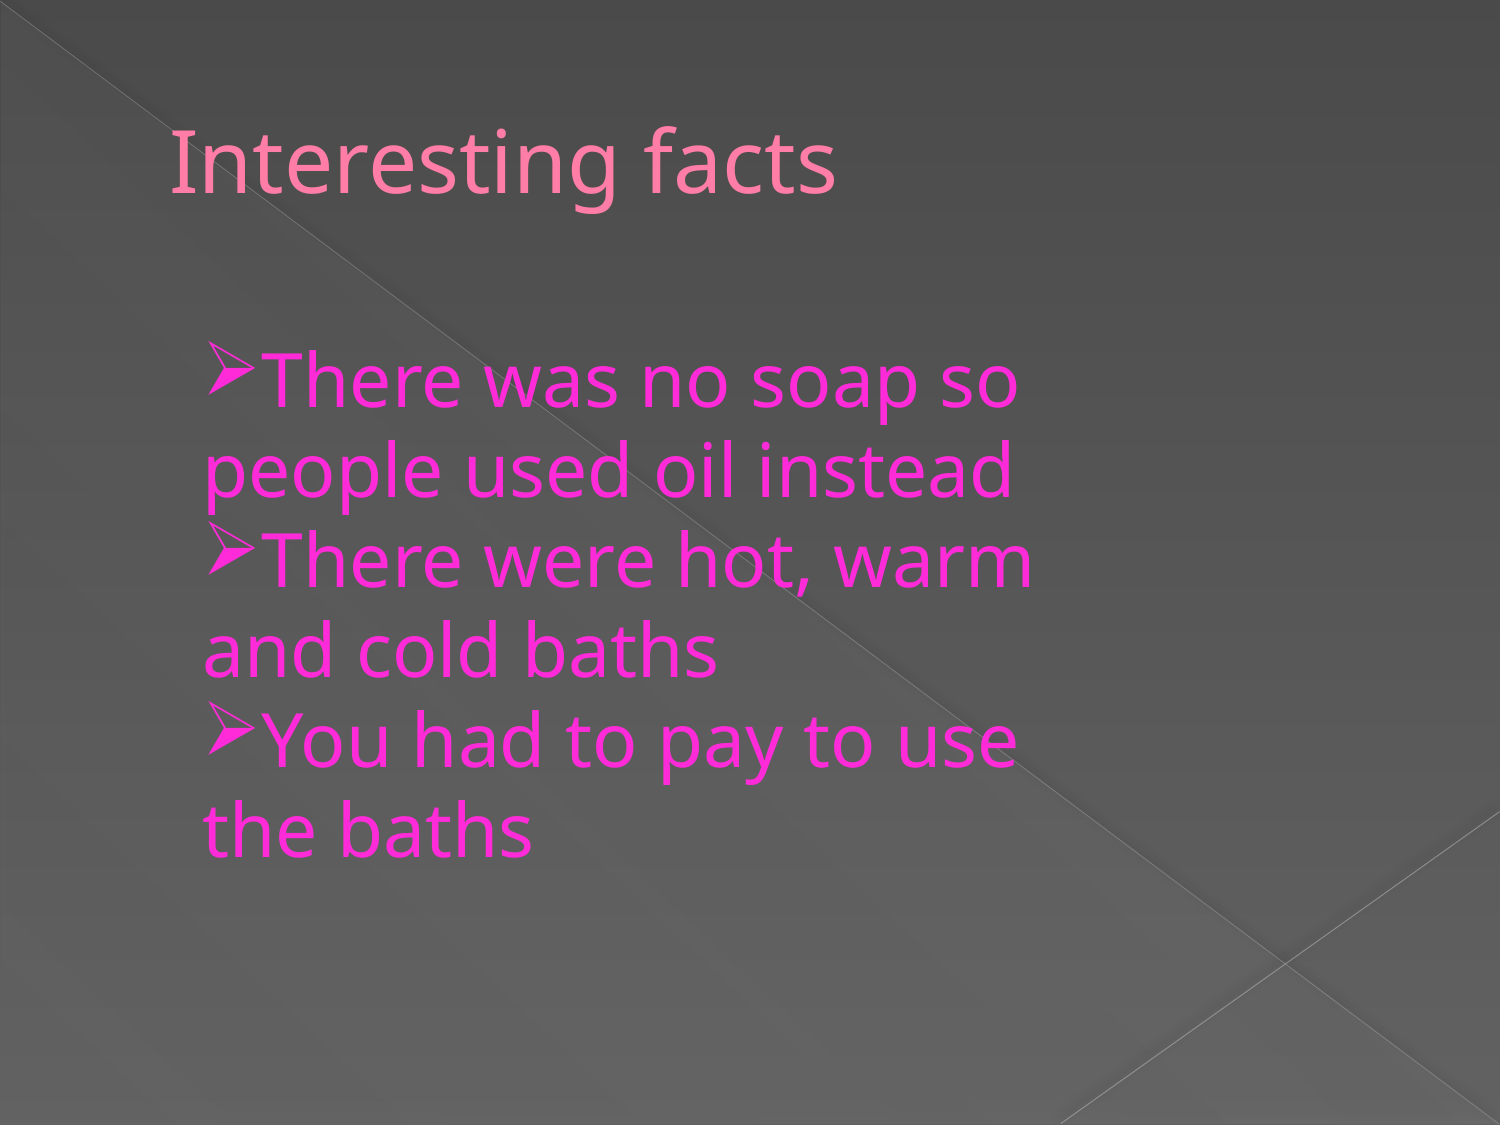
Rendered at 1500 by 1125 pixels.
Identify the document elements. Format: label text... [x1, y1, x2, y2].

text_box There was no soap so people used oil instead There were hot, warm and cold baths You had to pay to use the baths [187, 324, 1125, 880]
title Interesting facts [75, 43, 1425, 274]
